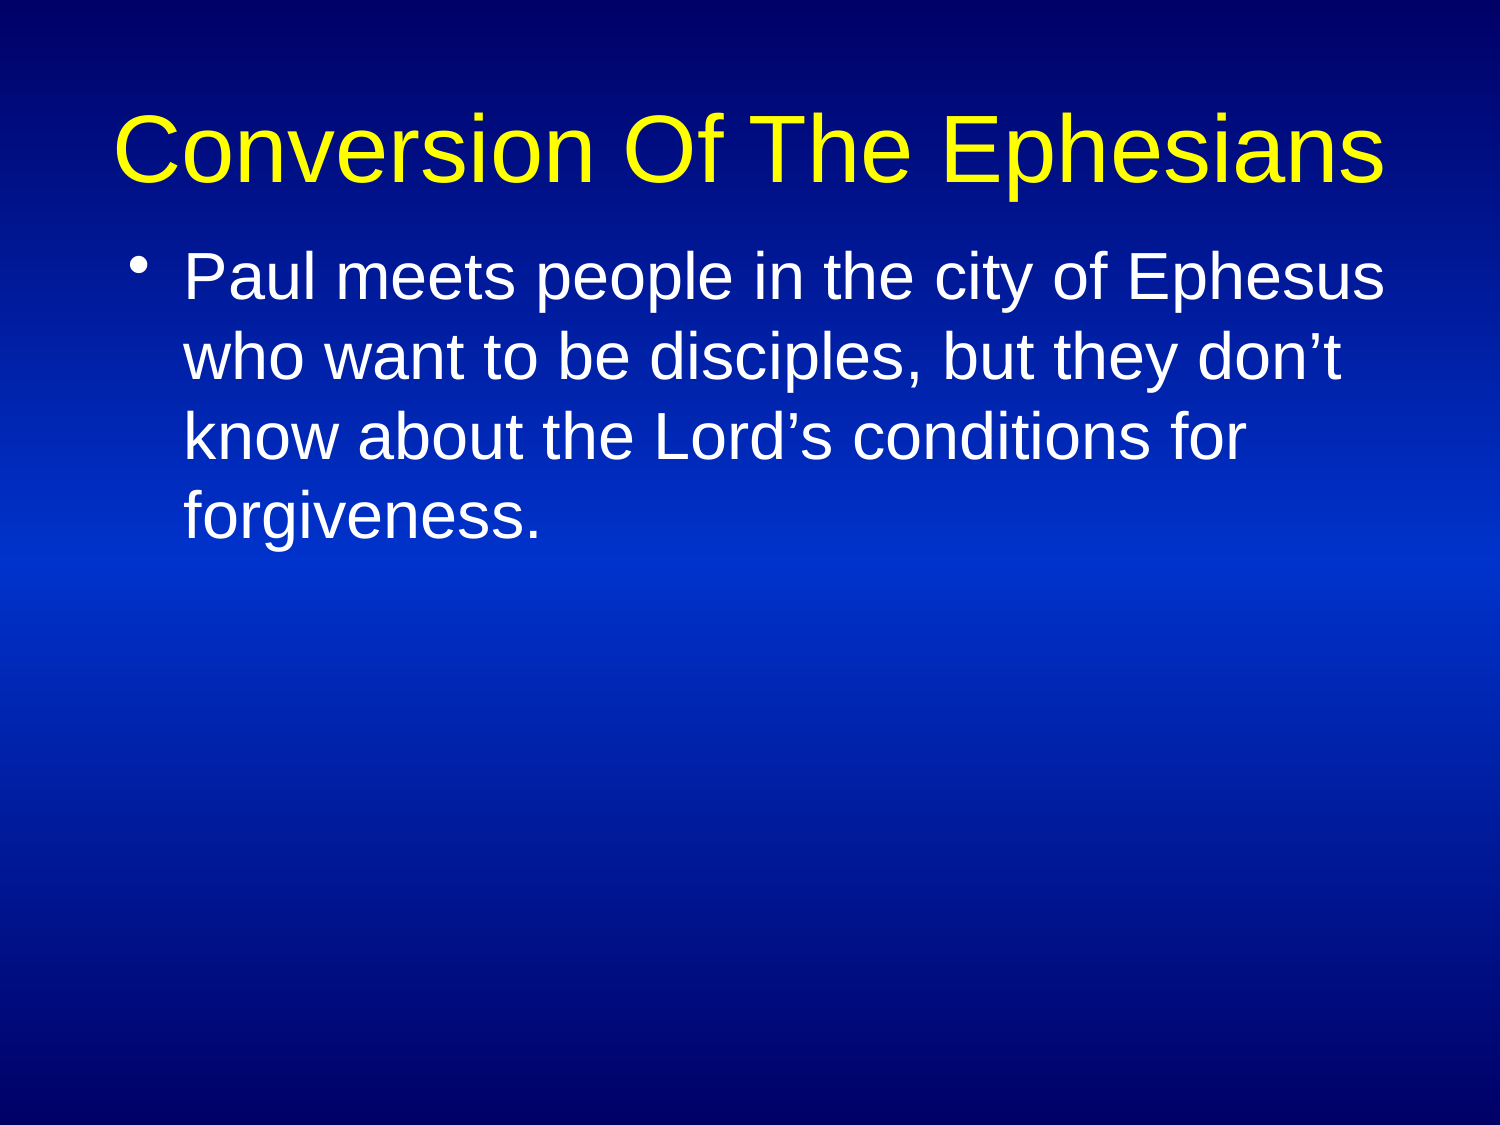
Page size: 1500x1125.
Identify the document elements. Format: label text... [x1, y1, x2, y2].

list Paul meets people in the city of Ephesus who want to be disciples, but they don’t know about the Lord’s conditions for forgiveness. [112, 224, 1463, 1013]
title Conversion Of The Ephesians [37, 50, 1463, 238]
